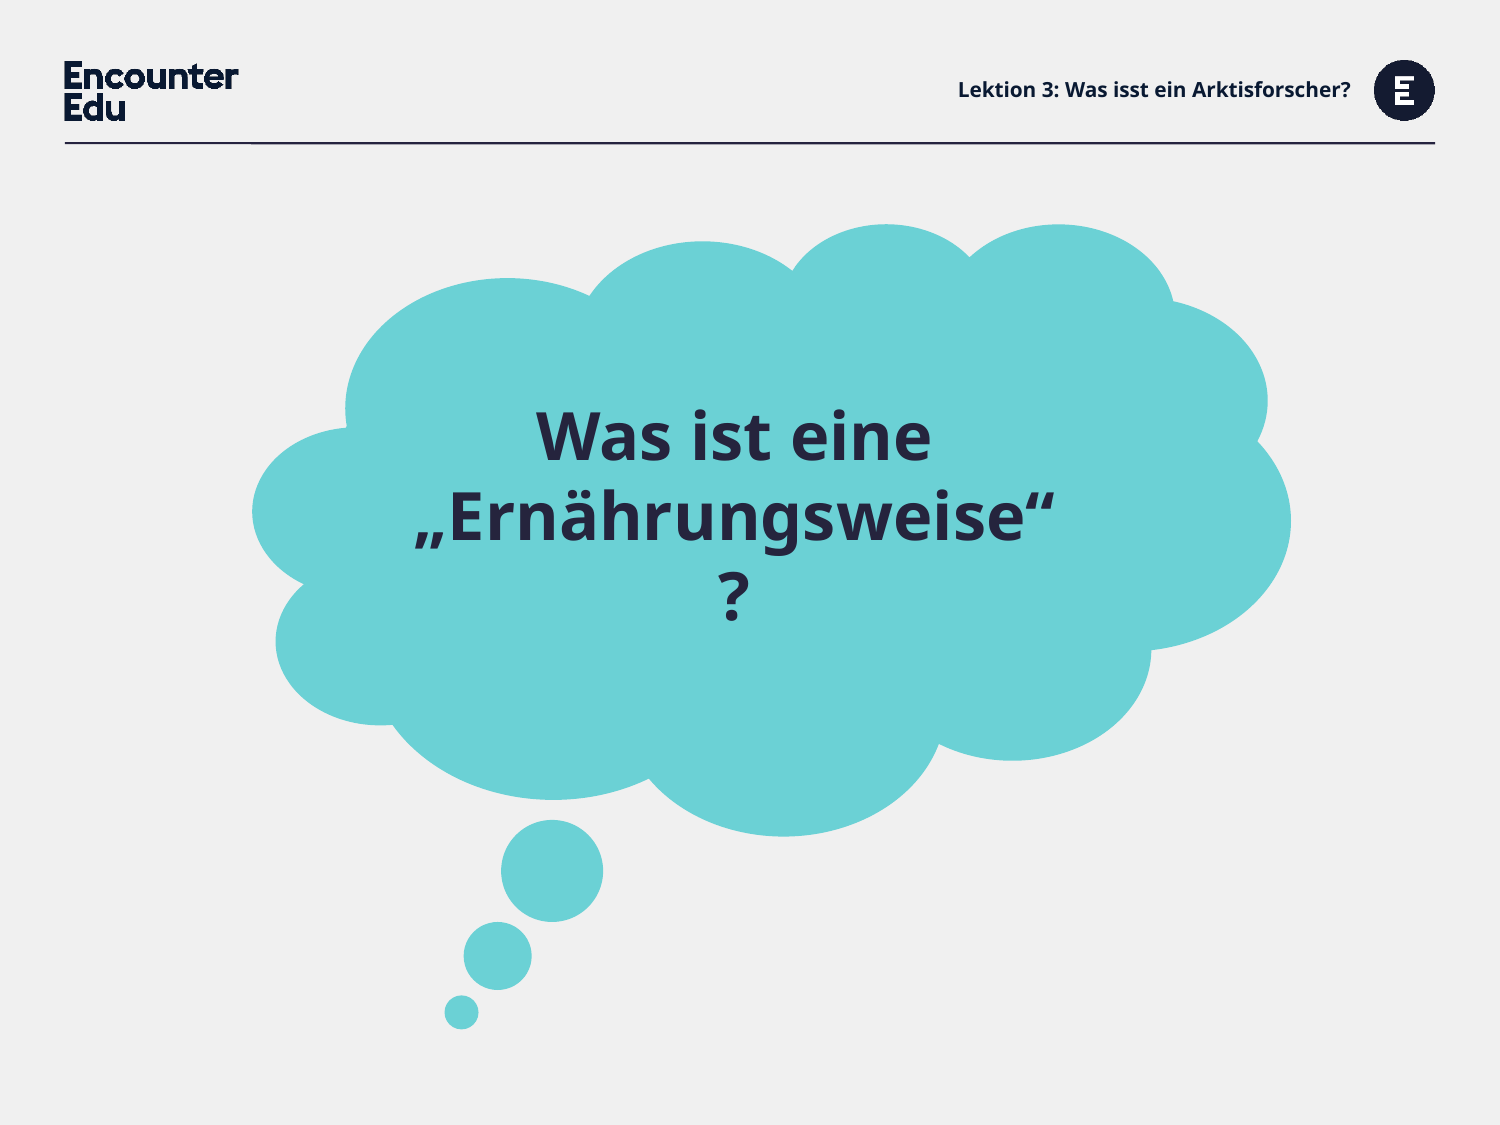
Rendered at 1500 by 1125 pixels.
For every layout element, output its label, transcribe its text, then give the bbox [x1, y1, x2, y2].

picture [60, 59, 243, 122]
text_box Was ist eine „Ernährungsweise“? [461, 919, 534, 993]
title Lektion 3: Was isst ein Arktisforscher? [749, 67, 1359, 114]
text_box Was ist eine „Ernährungsweise“? [442, 993, 481, 1032]
text_box Was ist eine „Ernährungsweise“? [499, 817, 606, 925]
text_box Was ist eine „Ernährungsweise“? [250, 222, 1294, 839]
picture [1372, 58, 1436, 122]
